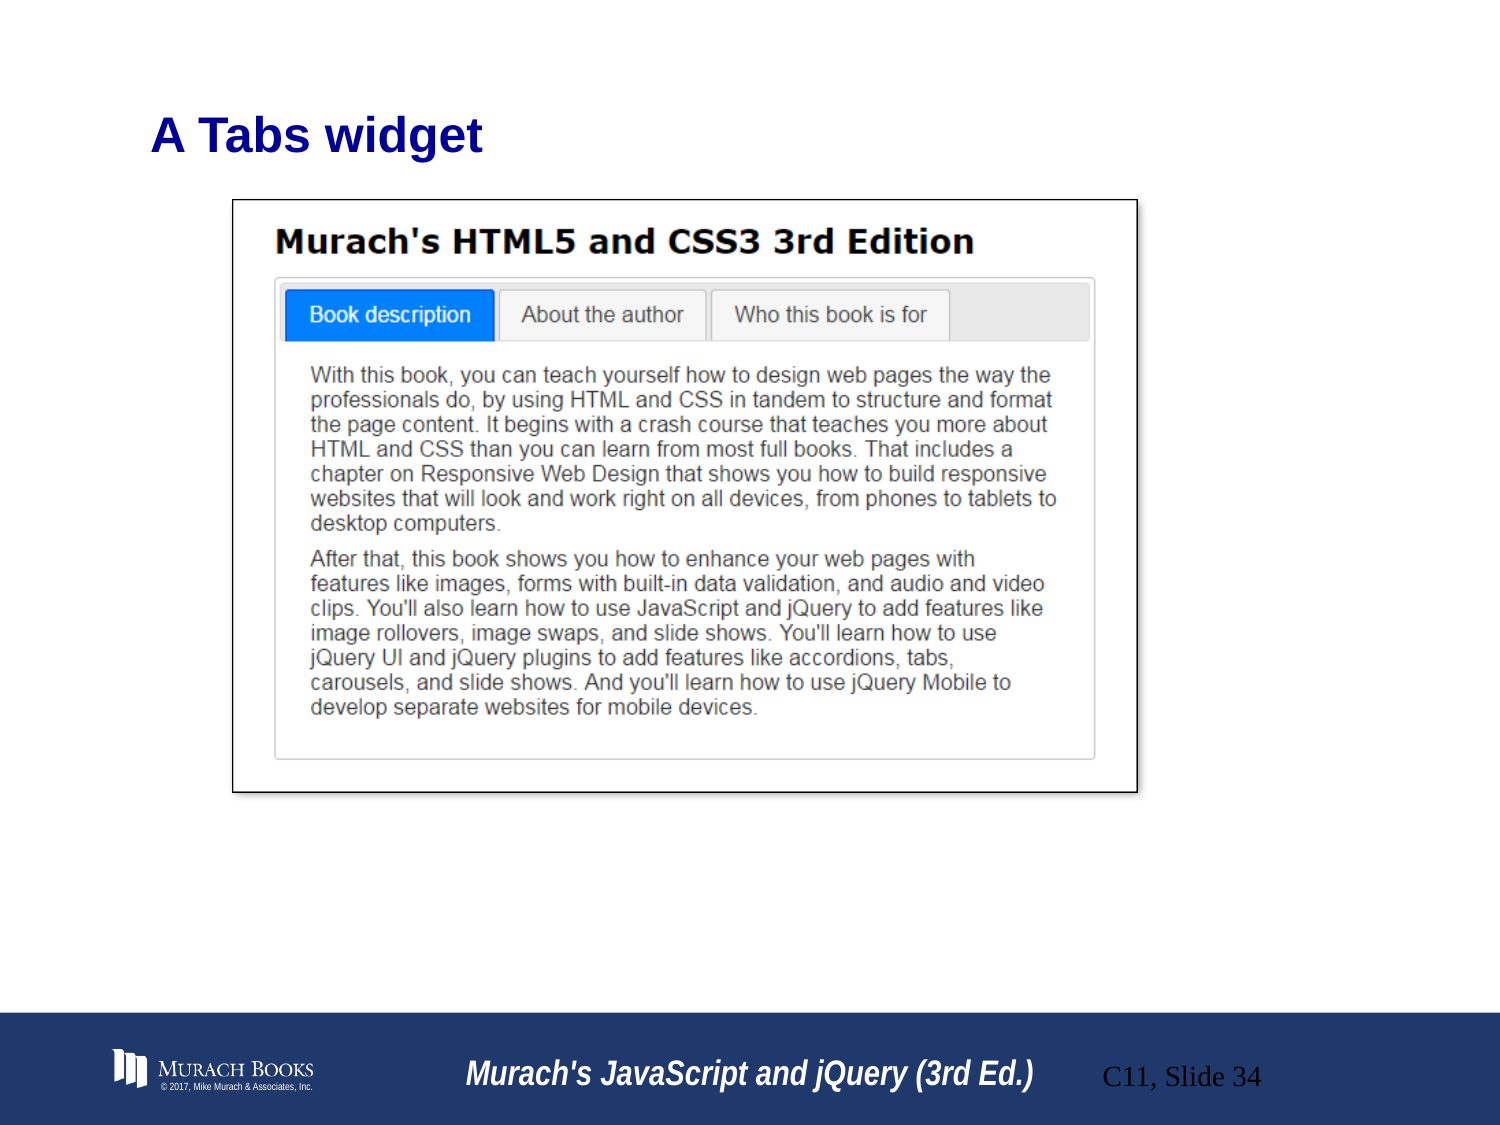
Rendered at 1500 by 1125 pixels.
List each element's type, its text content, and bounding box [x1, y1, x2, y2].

footer © 2017, Mike Murach & Associates, Inc. [12, 1025, 463, 1100]
slide_number Murach's JavaScript and jQuery (3rd Ed.) [463, 1025, 1050, 1100]
title A Tabs widget [150, 102, 1350, 164]
picture [232, 199, 1138, 793]
slide_number C11, Slide 34 [1087, 1025, 1400, 1100]
